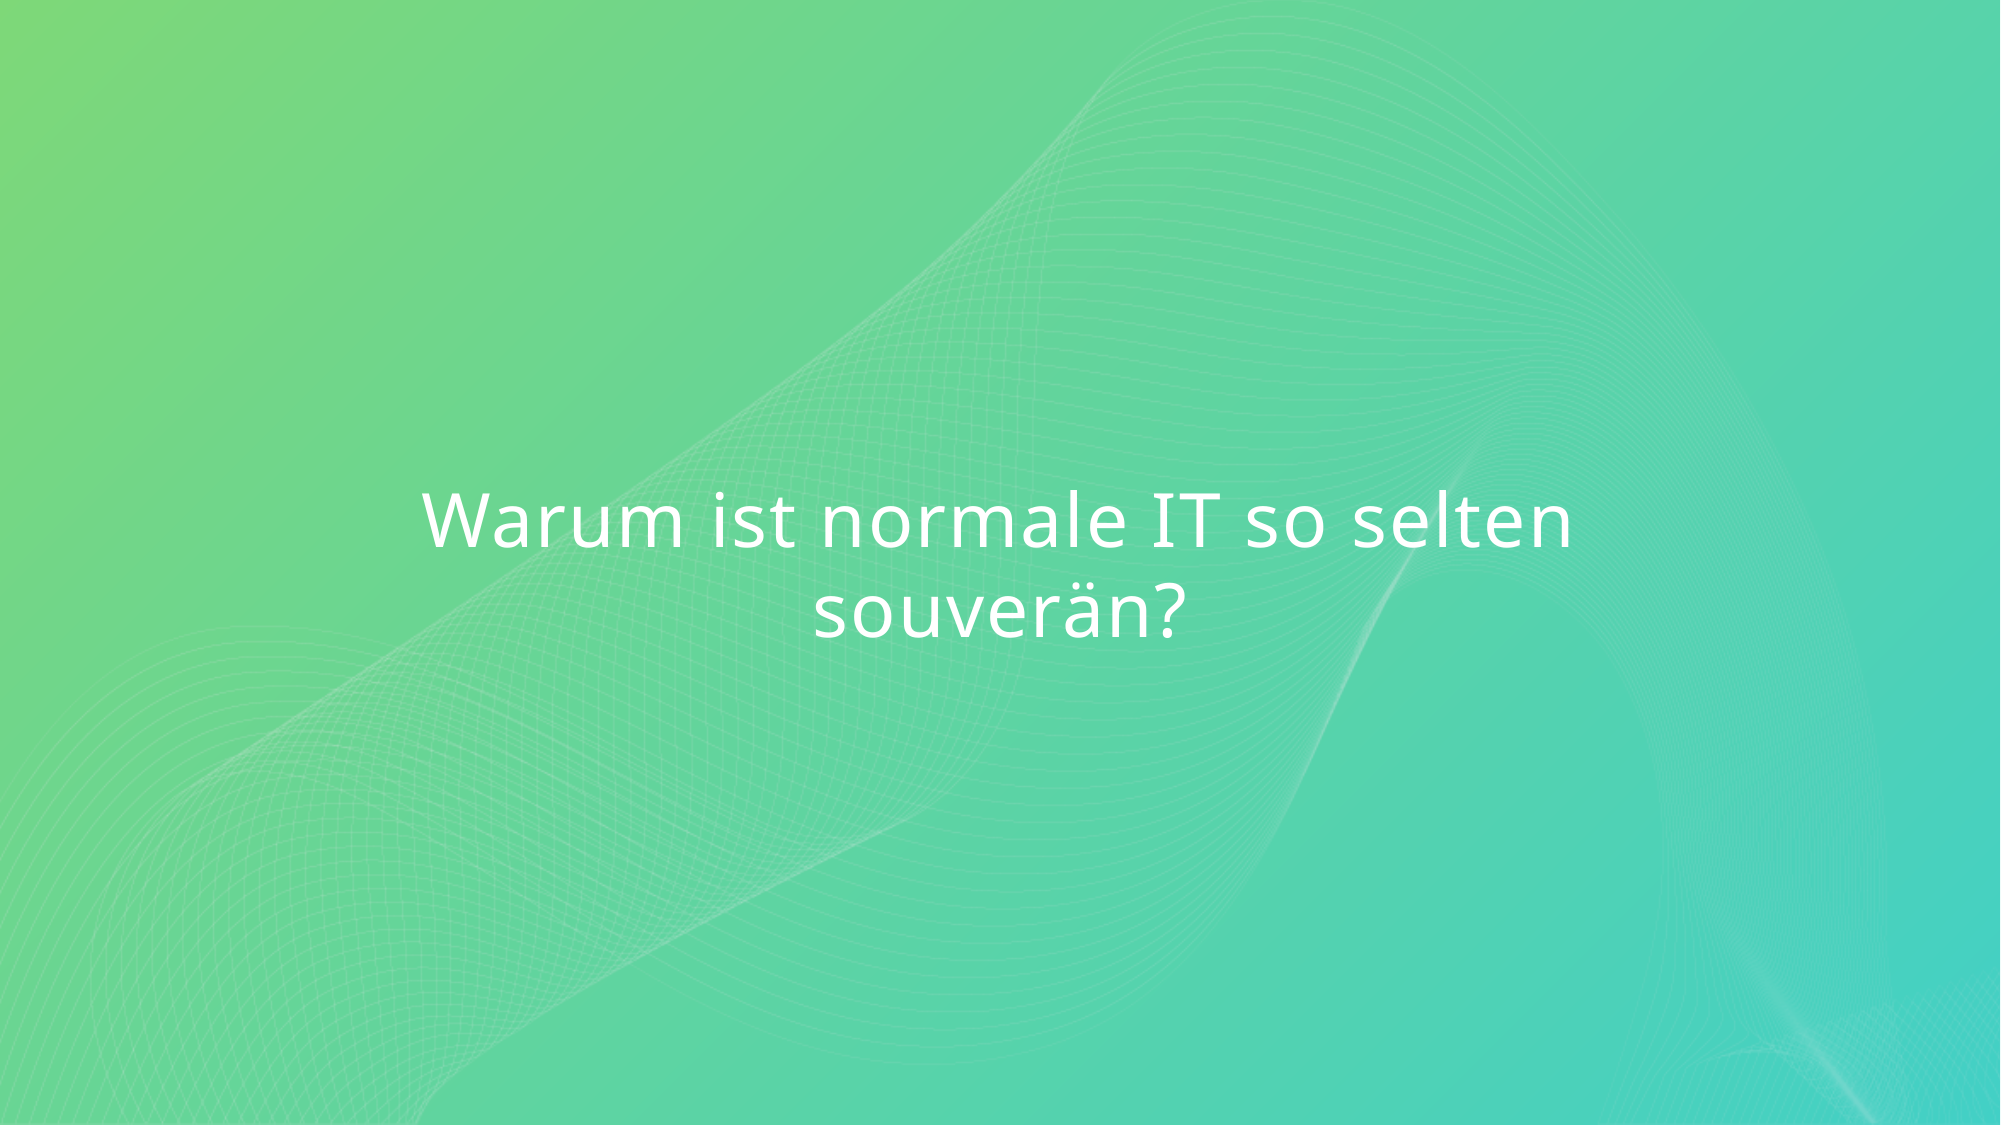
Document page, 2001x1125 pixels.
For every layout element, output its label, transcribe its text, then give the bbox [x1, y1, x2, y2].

title Warum ist normale IT so selten souverän? [208, 509, 1792, 616]
